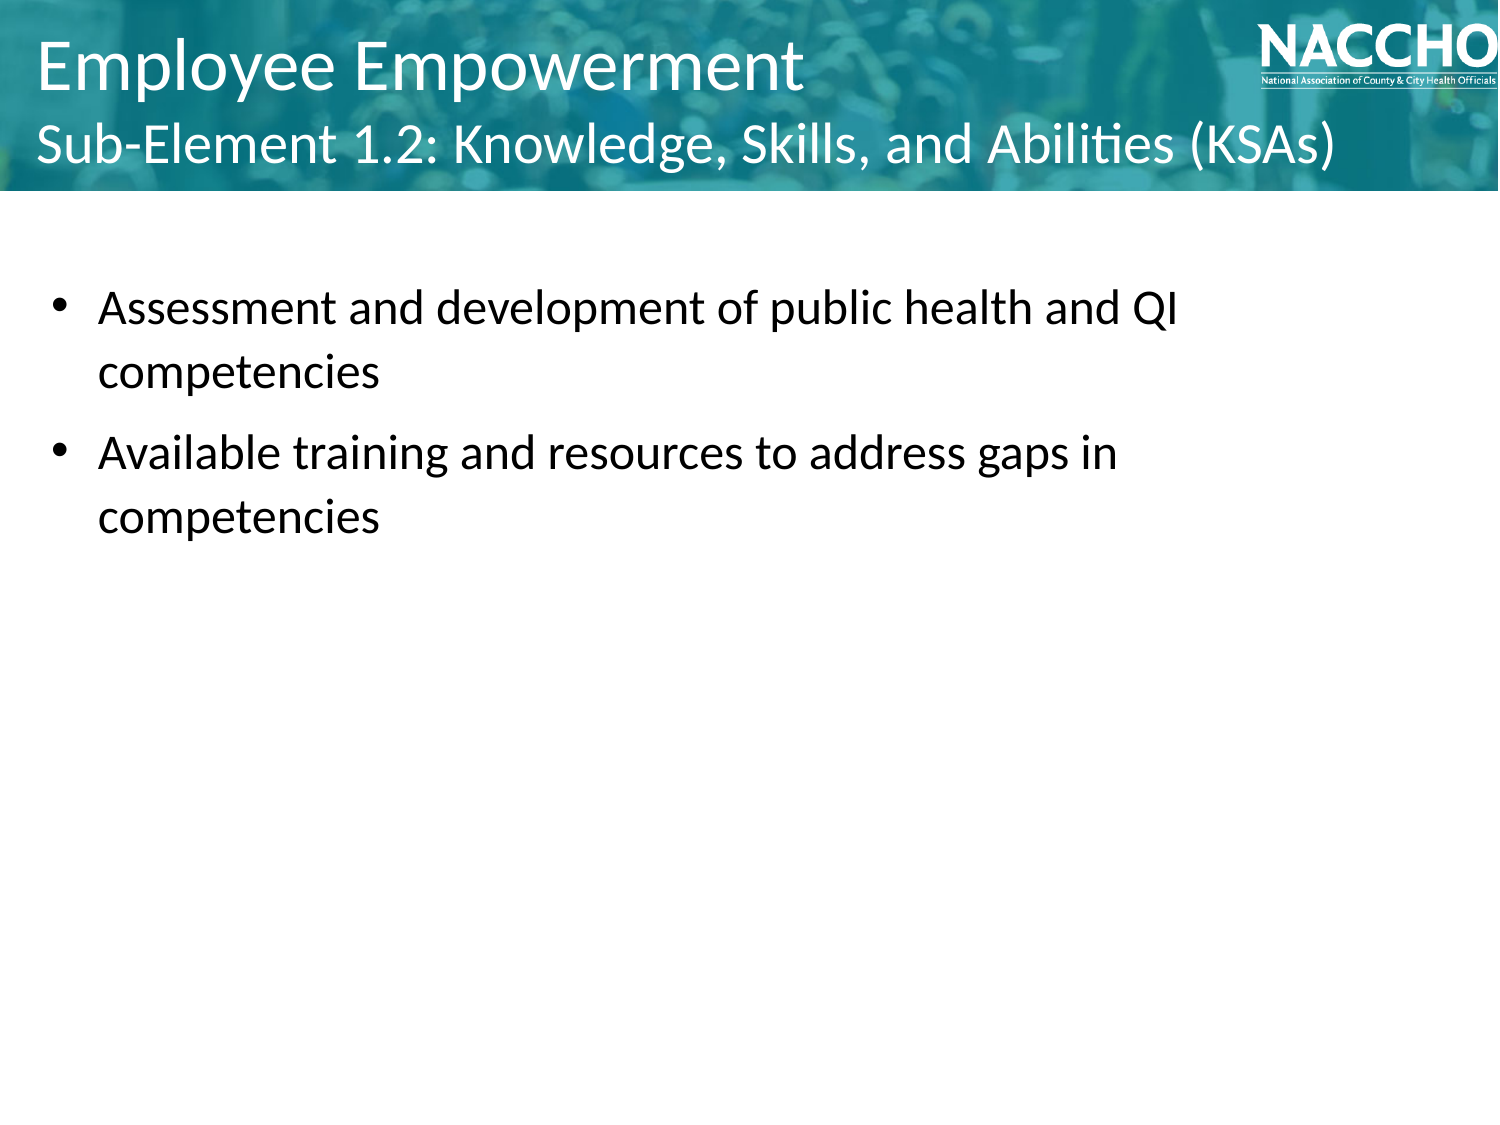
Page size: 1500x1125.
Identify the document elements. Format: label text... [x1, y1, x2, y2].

text_box Assessment and development of public health and QI competencies Available training and resources to address gaps in competencies [36, 262, 1380, 746]
picture [0, 0, 1498, 192]
